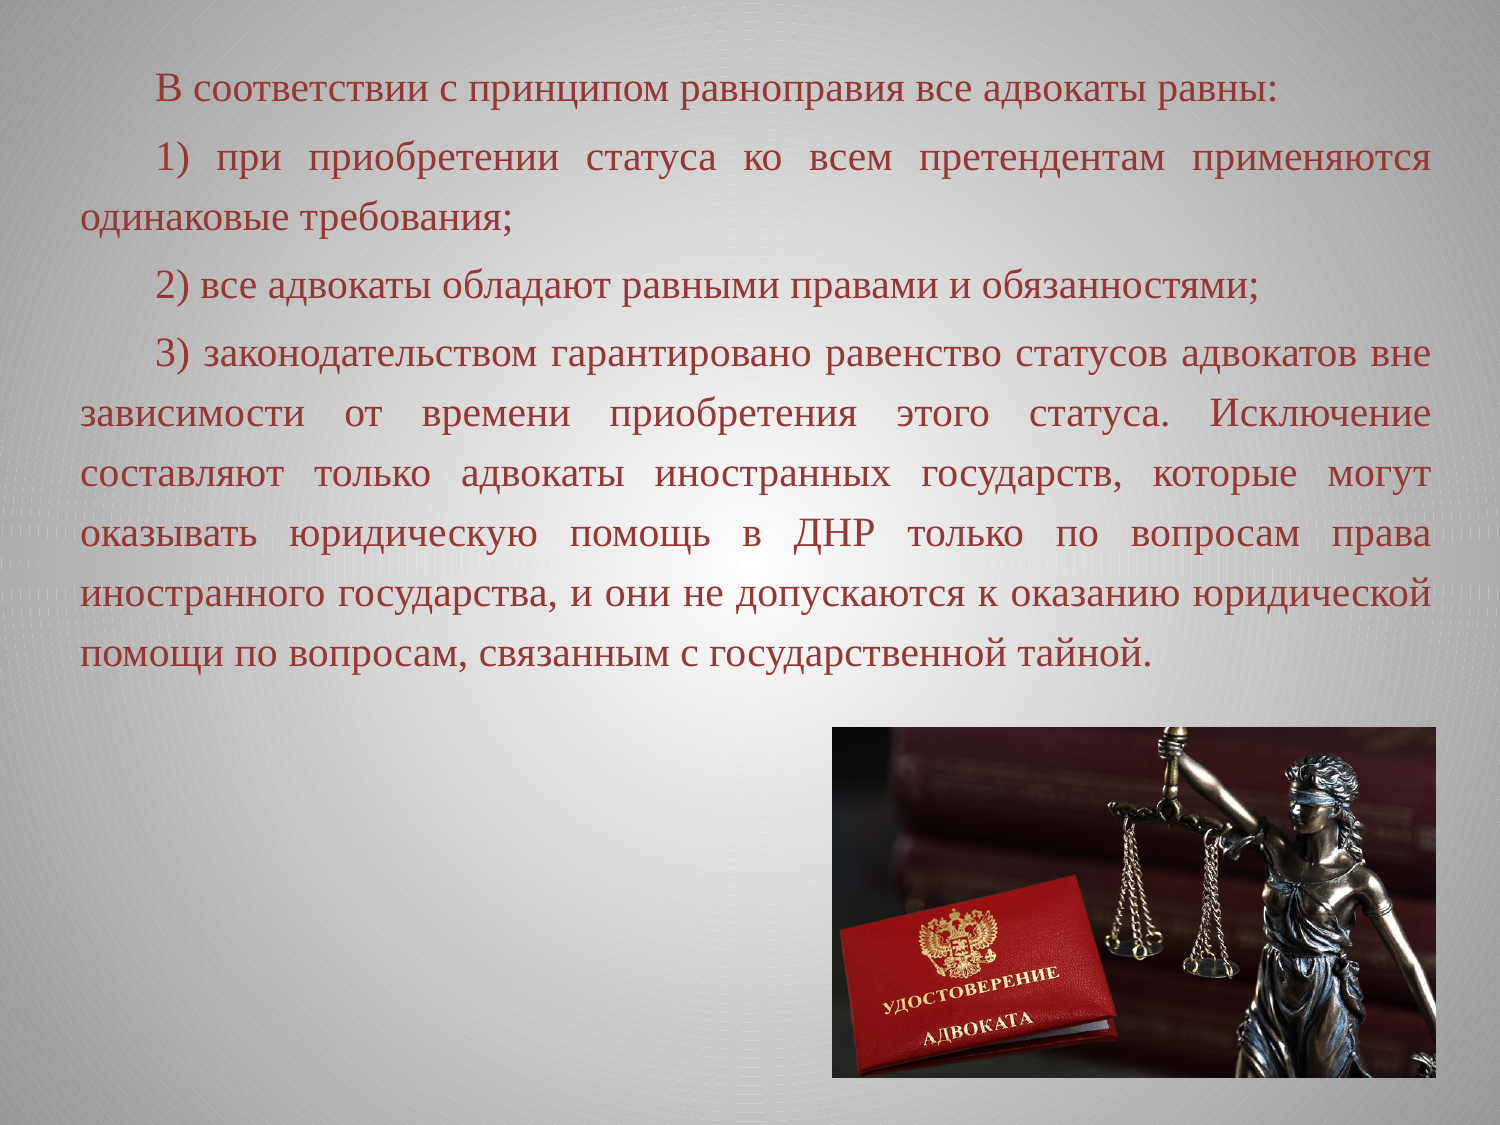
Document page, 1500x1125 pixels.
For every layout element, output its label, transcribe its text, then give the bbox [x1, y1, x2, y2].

list В соответствии с принципом равноправия все адвокаты равны: 1) при приобретении статуса ко всем претендентам применяются одинаковые требования; 2) все адвокаты обладают равными правами и обязанностями; 3) законодательством гарантировано равенство статусов адвокатов вне зависимости от времени приобретения этого статуса. Исключение составляют только адвокаты иностранных государств, которые могут оказывать юридическую помощь в ДНР только по вопросам права иностранного государства, и они не допускаются к оказанию юридической помощи по вопросам, связанным с государственной тайной. [64, 42, 1447, 1005]
picture [832, 727, 1437, 1078]
